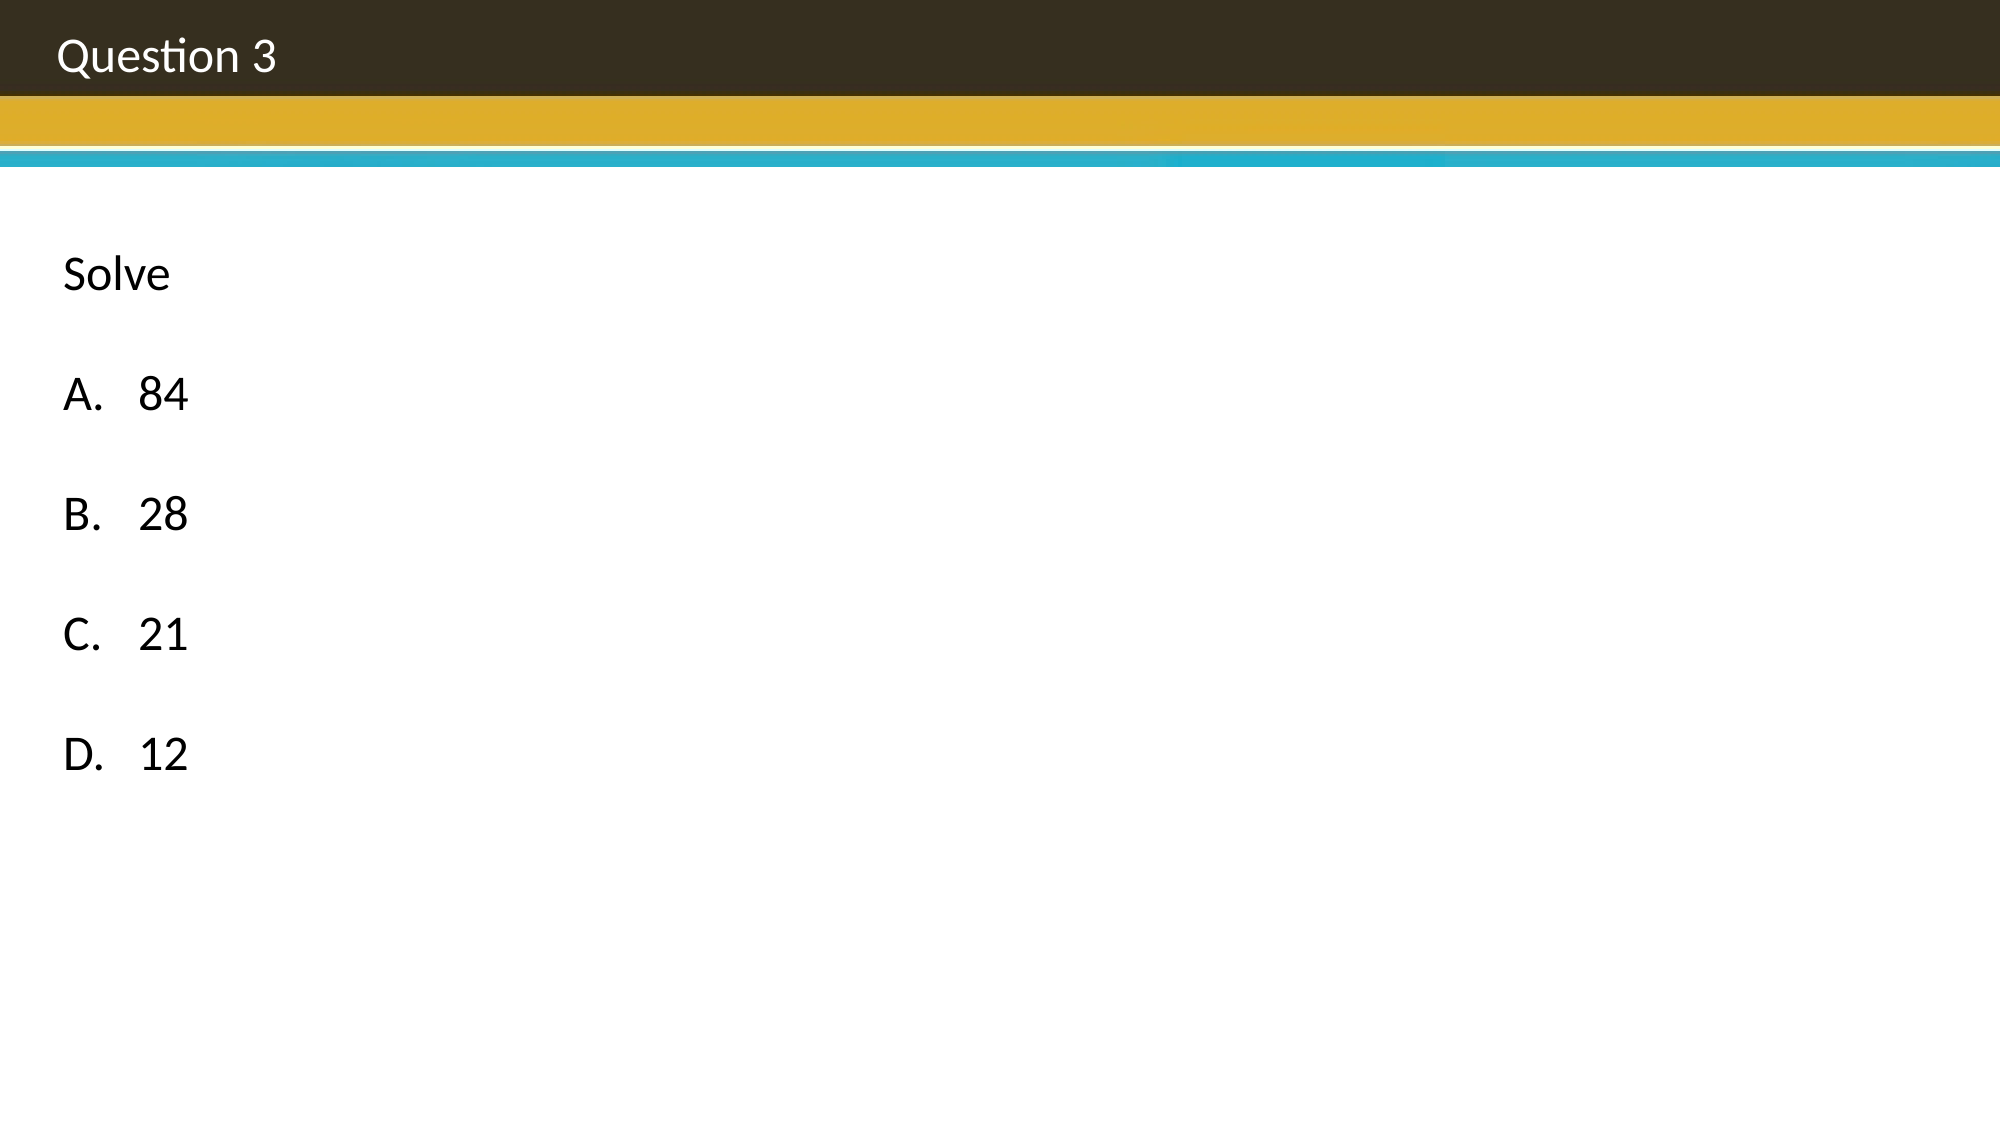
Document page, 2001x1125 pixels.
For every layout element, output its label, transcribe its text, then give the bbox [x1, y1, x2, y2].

text_box Question 3 [41, 14, 293, 90]
picture [0, 0, 2000, 167]
